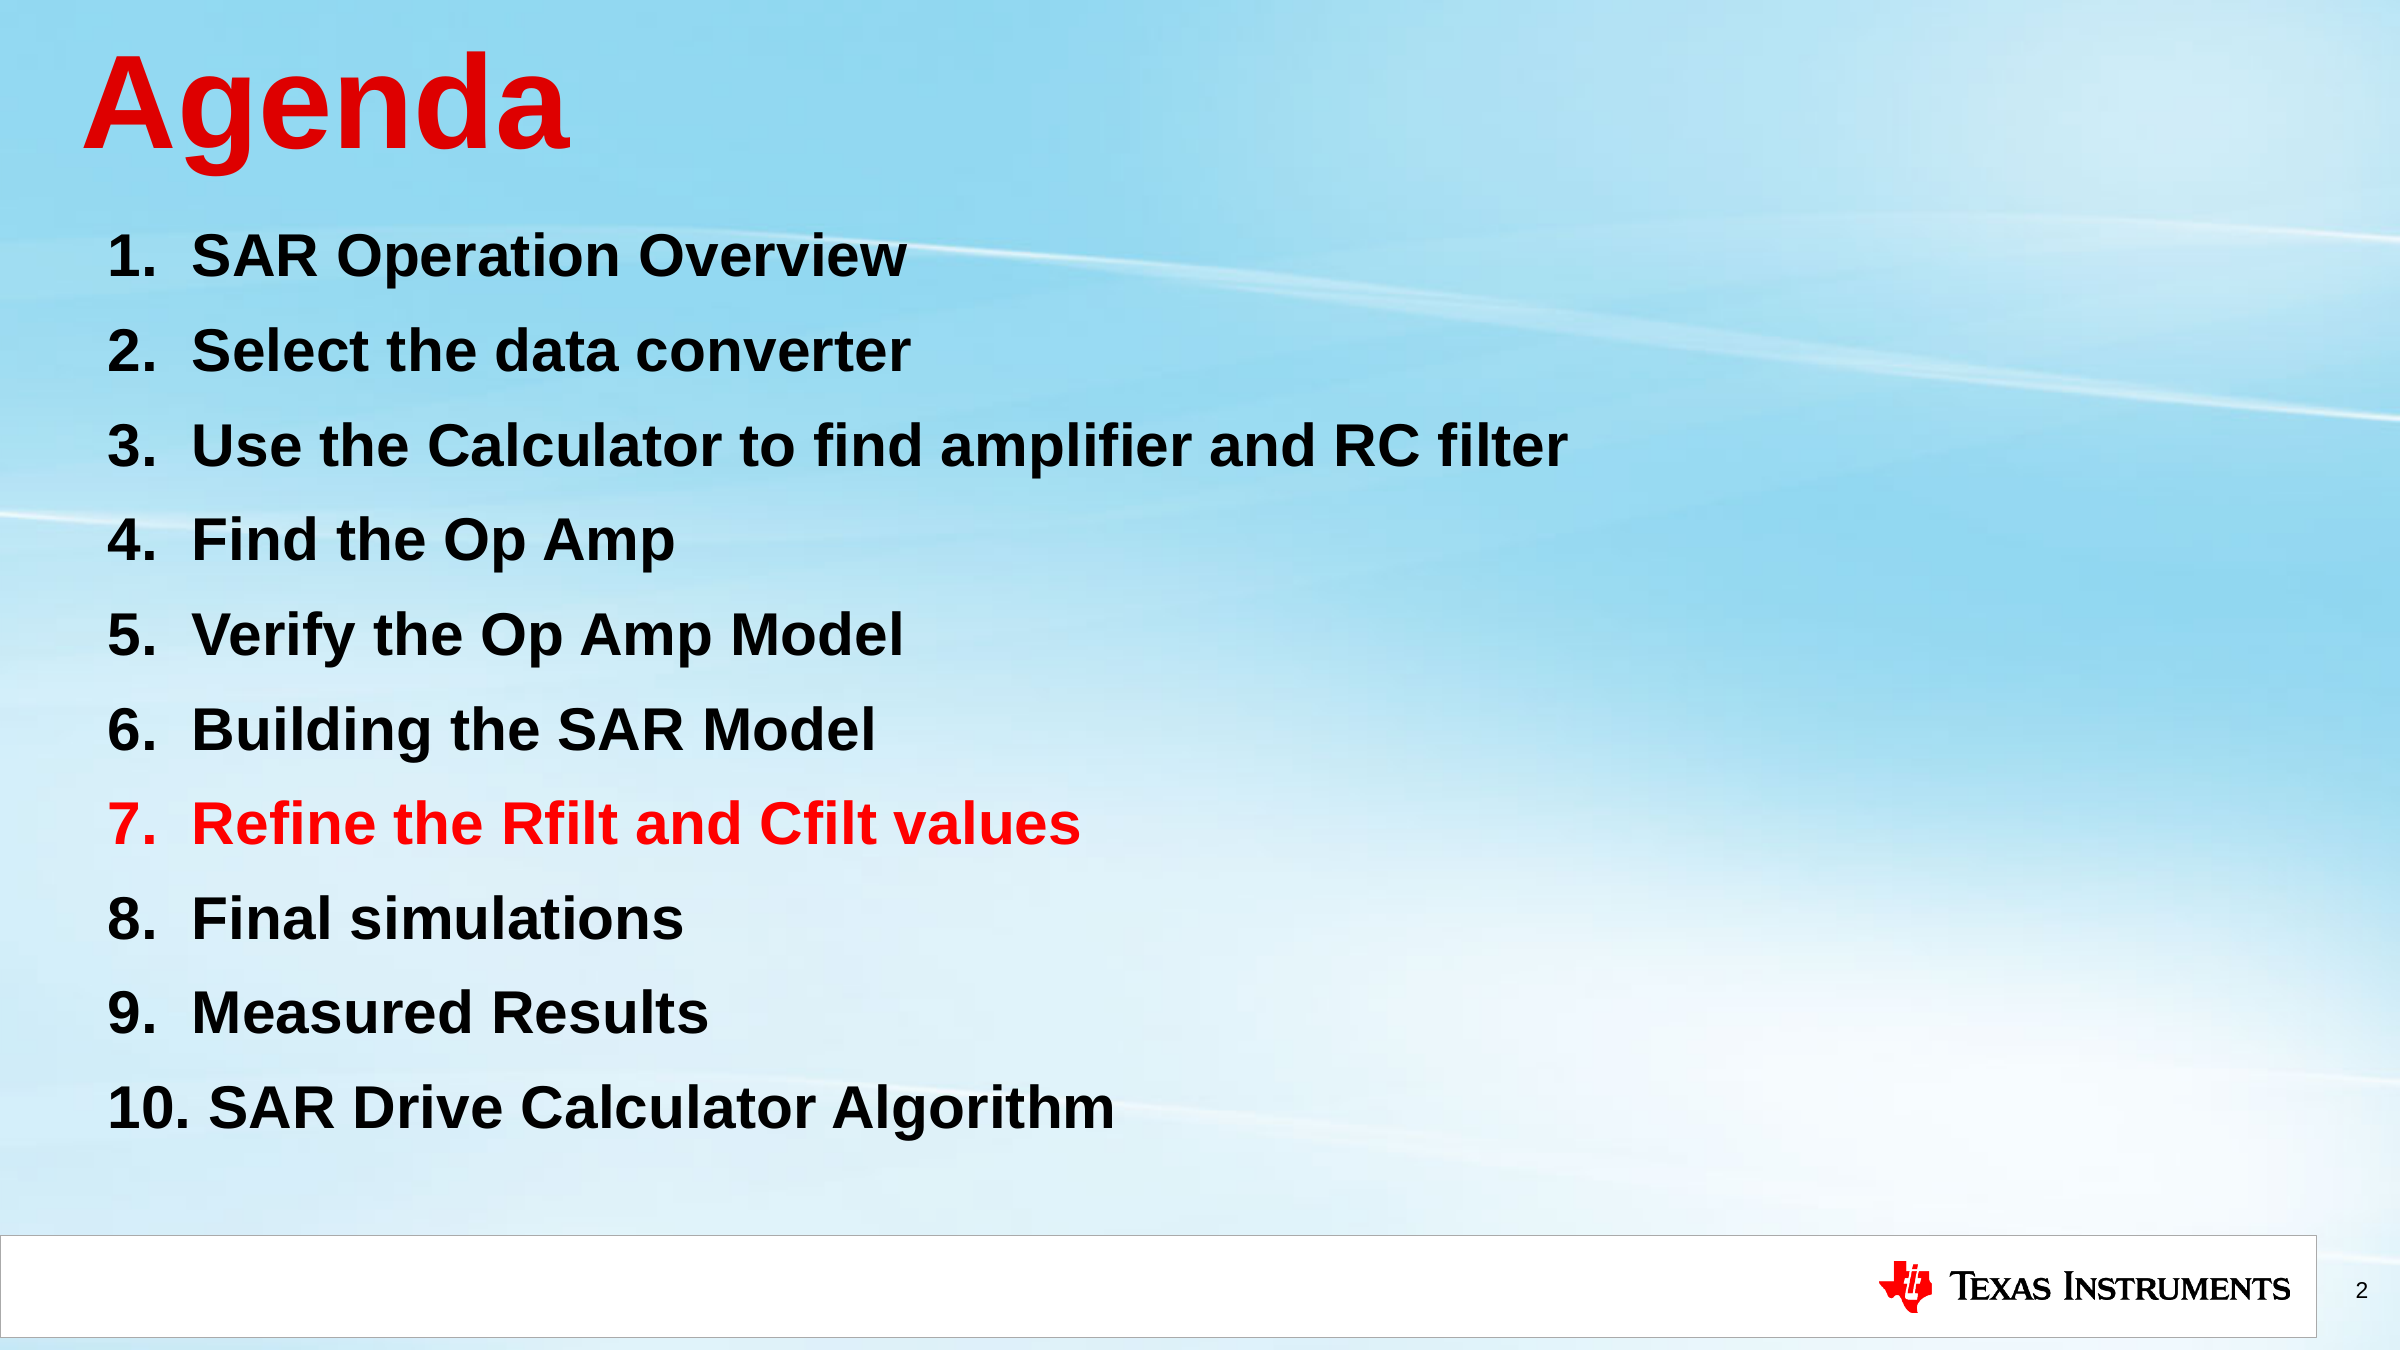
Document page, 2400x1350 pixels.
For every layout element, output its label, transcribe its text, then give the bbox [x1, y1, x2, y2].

picture [0, 0, 2400, 1350]
text_box SAR Operation Overview Select the data converter Use the Calculator to find amplifier and RC filter Find the Op Amp Verify the Op Amp Model Building the SAR Model Refine the Rfilt and Cfilt values Final simulations Measured Results SAR Drive Calculator Algorithm [87, 206, 2310, 1180]
text_box Agenda [60, 28, 2281, 189]
slide_number 2 [1828, 1265, 2389, 1307]
picture [1879, 1307, 2290, 1313]
picture [1879, 1261, 2290, 1265]
